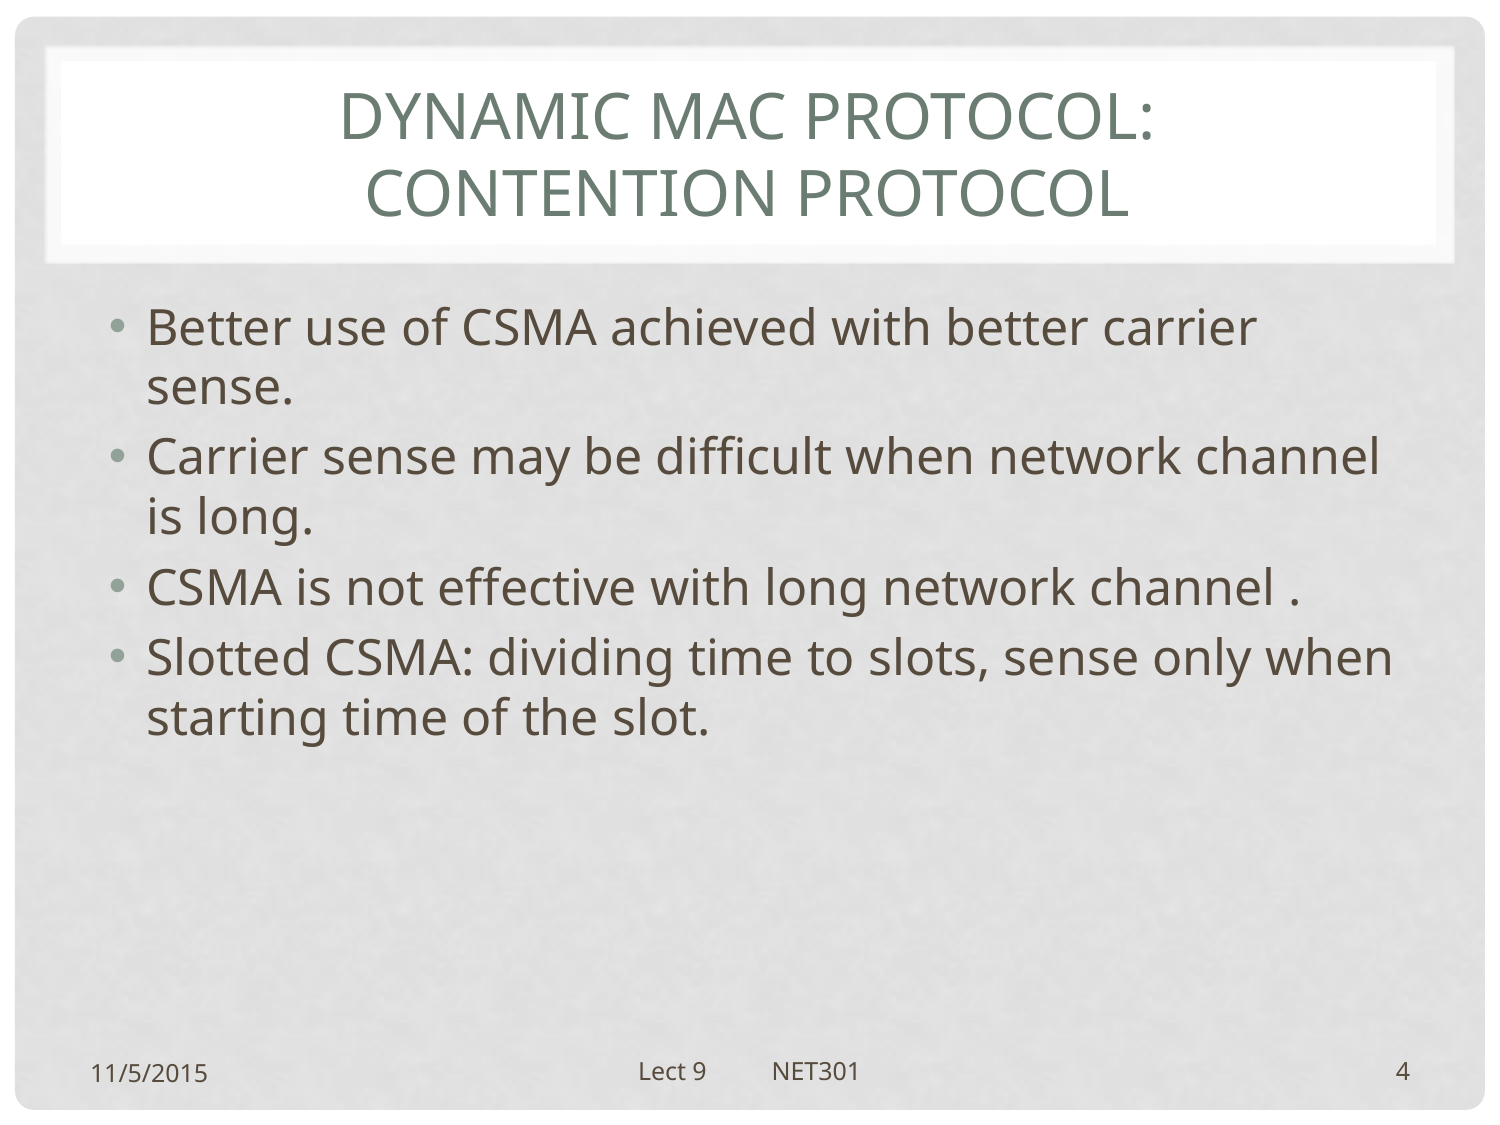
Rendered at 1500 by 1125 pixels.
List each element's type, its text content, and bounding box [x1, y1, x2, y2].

list Better use of CSMA achieved with better carrier sense. Carrier sense may be difficult when network channel is long. CSMA is not effective with long network channel . Slotted CSMA: dividing time to slots, sense only when starting time of the slot. [75, 287, 1425, 1005]
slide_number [75, 1042, 425, 1103]
footer Lect 9 NET301 [512, 1042, 988, 1103]
slide_number 4 [1074, 1042, 1425, 1103]
title Dynamic mac protocol: contention protocol [69, 66, 1425, 238]
